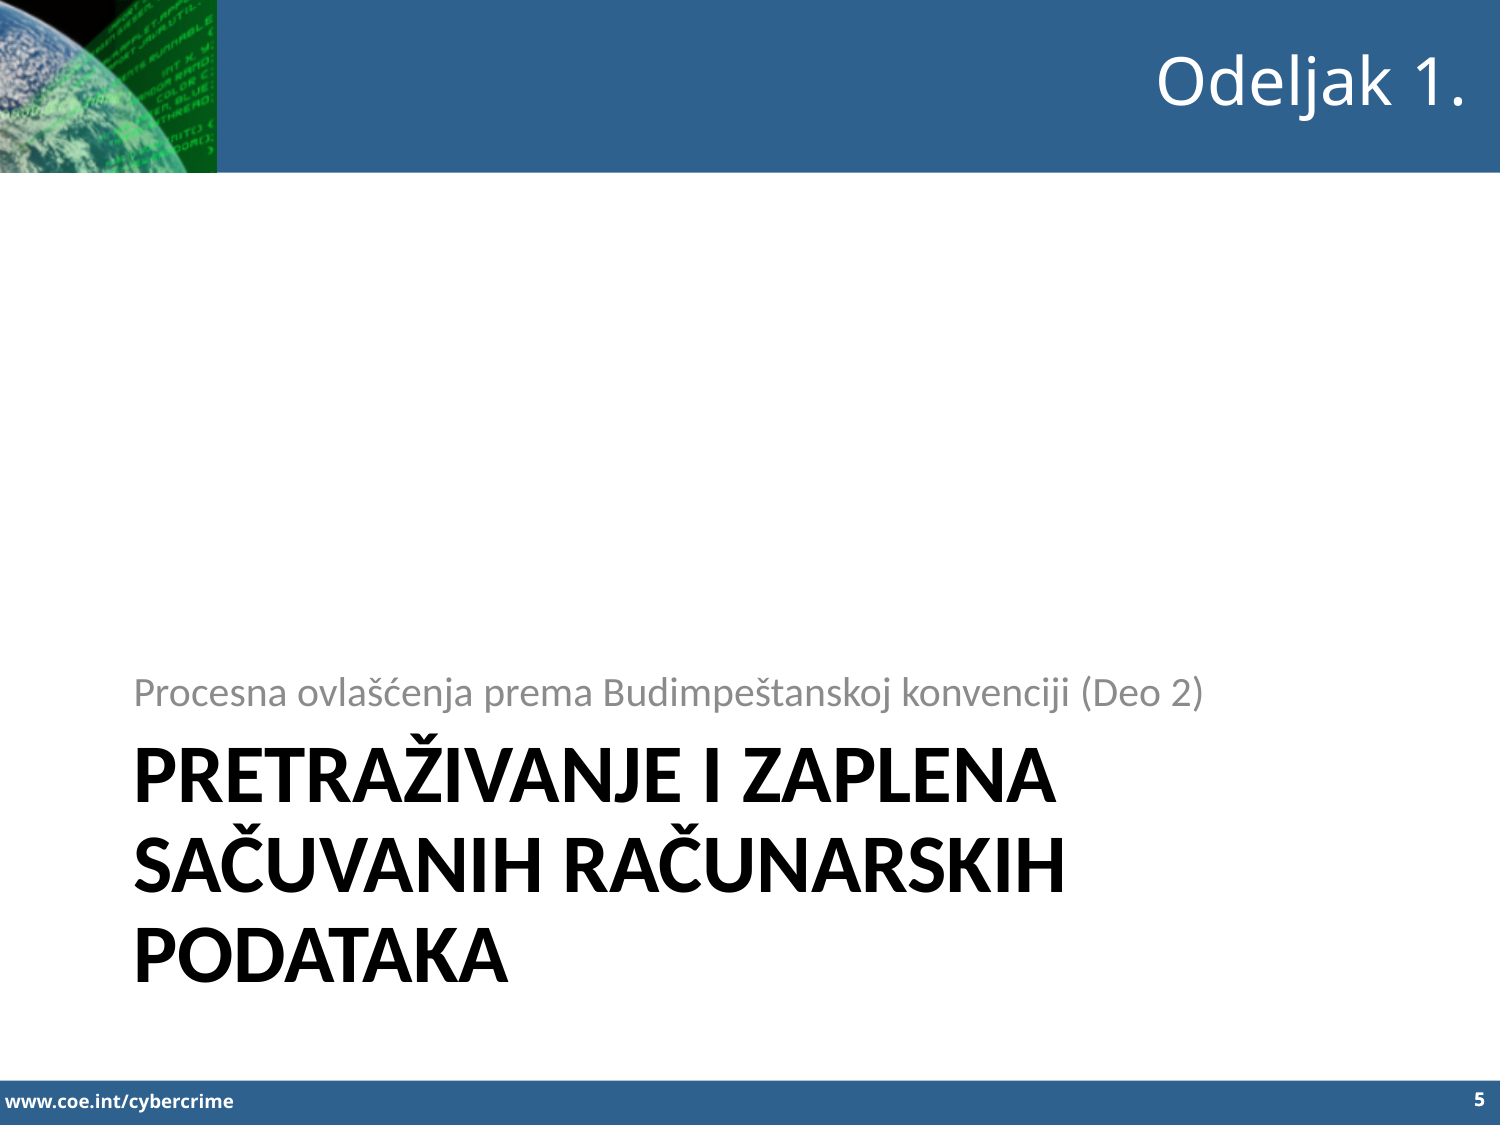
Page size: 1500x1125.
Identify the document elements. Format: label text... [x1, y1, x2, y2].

picture [0, 0, 217, 173]
list Procesna ovlašćenja prema Budimpeštanskoj konvenciji (Deo 2) [118, 476, 1394, 723]
text_box Odeljak 1. [230, 31, 1483, 126]
title PRETRAŽIVANJE I ZAPLENA SAČUVANIH RAČUNARSKIH PODATAKA [118, 723, 1394, 947]
